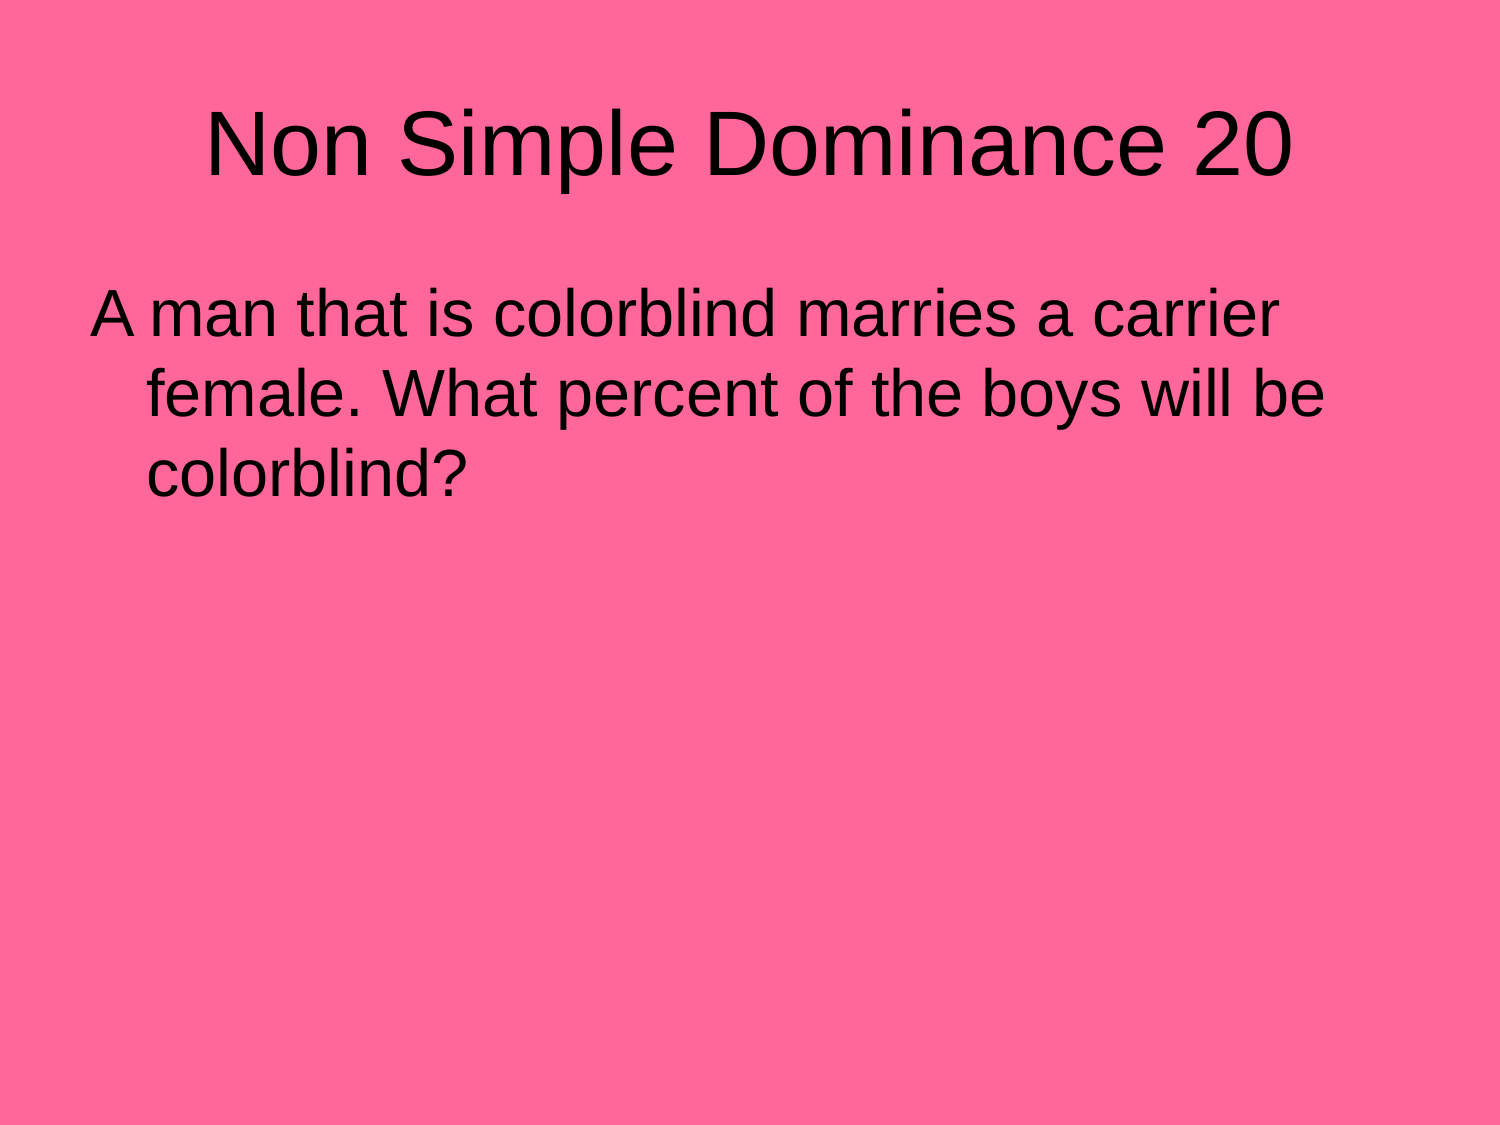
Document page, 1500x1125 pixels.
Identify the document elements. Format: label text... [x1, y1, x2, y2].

title Non Simple Dominance 20 [74, 44, 1426, 233]
list A man that is colorblind marries a carrier female. What percent of the boys will be colorblind? [74, 262, 1426, 1006]
